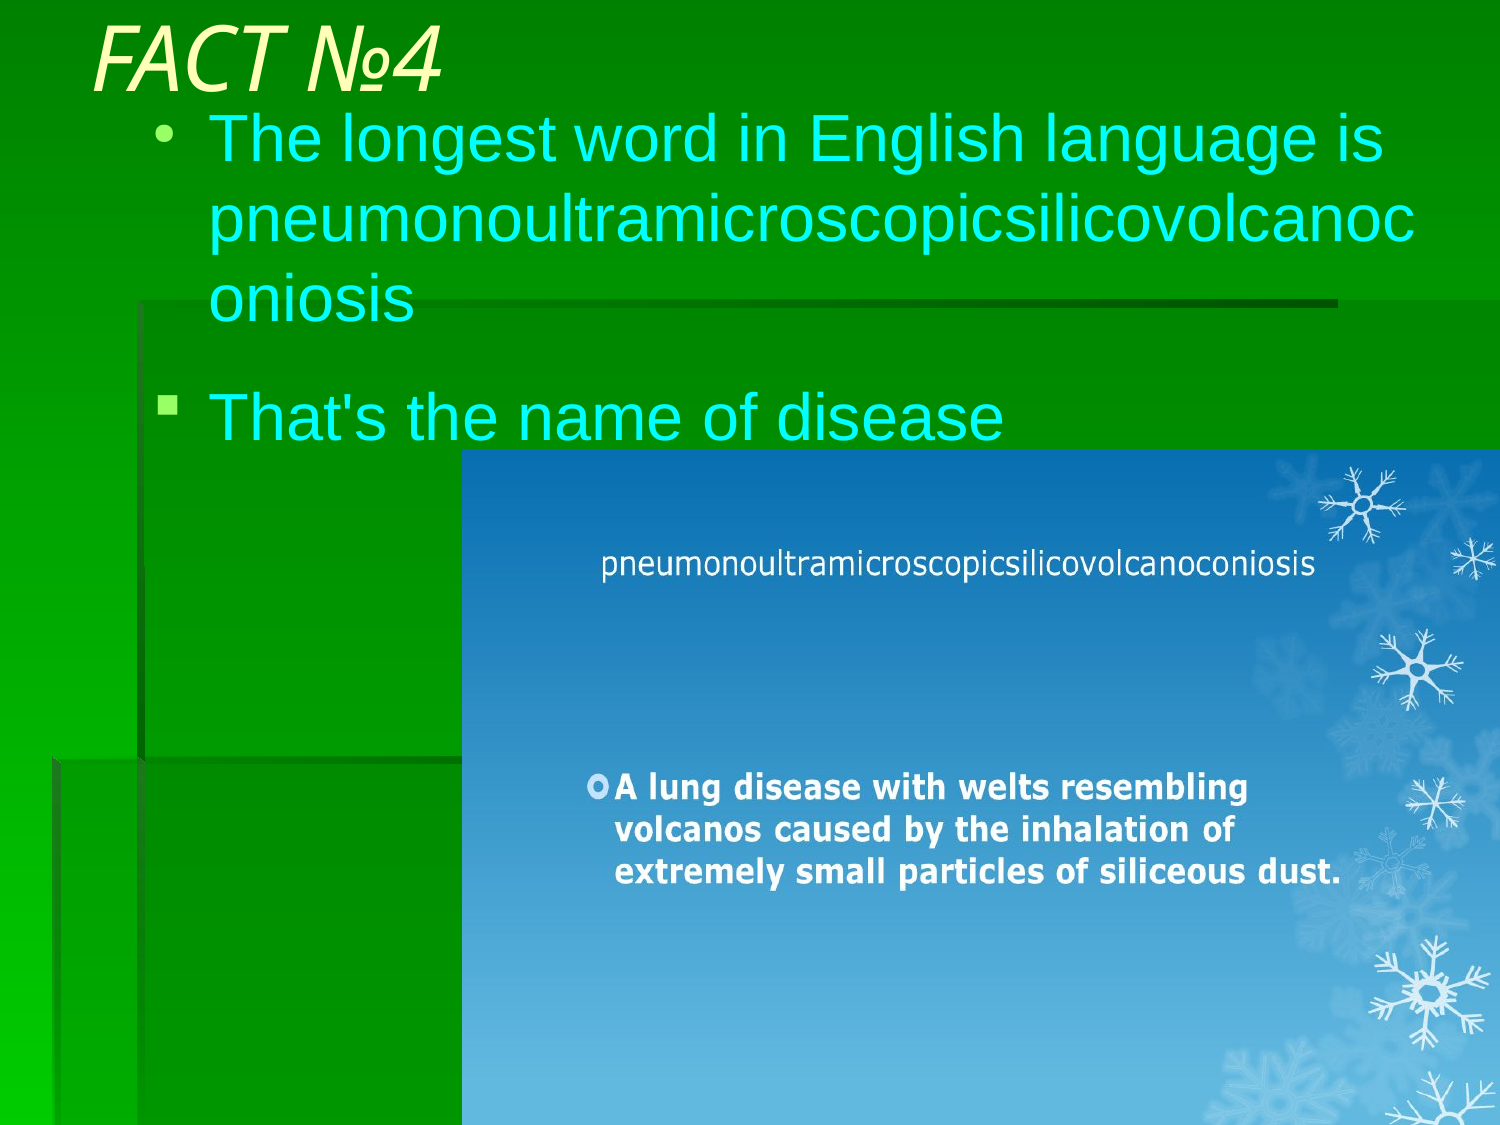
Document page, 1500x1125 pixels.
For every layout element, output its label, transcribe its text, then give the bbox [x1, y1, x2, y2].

list The longest word in English language is pneumonoultramicroscopicsilicovolcanoconiosis That's the name of disease [137, 87, 1452, 776]
title FACT №4 [74, 0, 1451, 173]
picture [462, 449, 1500, 1125]
